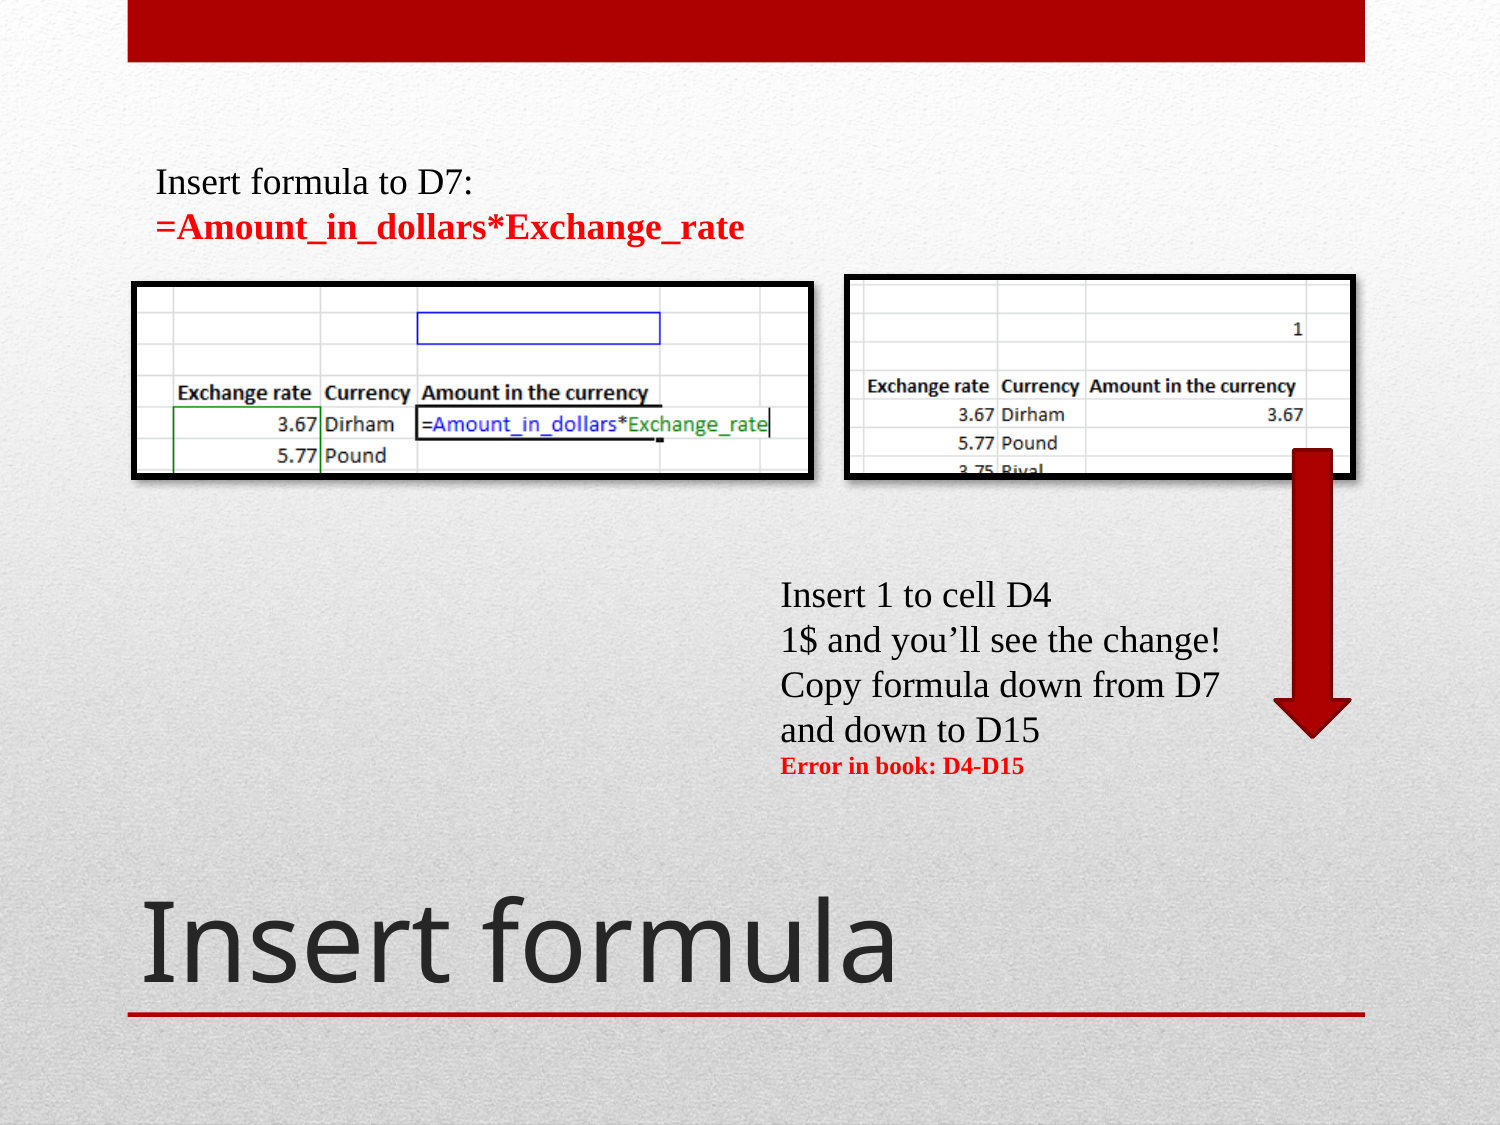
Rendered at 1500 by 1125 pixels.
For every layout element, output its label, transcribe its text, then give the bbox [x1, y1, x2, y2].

text_box Insert formula to D7: =Amount_in_dollars*Exchange_rate [140, 149, 761, 255]
title Insert formula [125, 750, 1238, 1013]
text_box [1273, 486, 1352, 739]
picture [849, 279, 1351, 475]
text_box Insert 1 to cell D4 1$ and you’ll see the change! Copy formula down from D7 and down to D15 Error in book: D4-D15 [765, 562, 1246, 788]
picture [136, 286, 809, 475]
